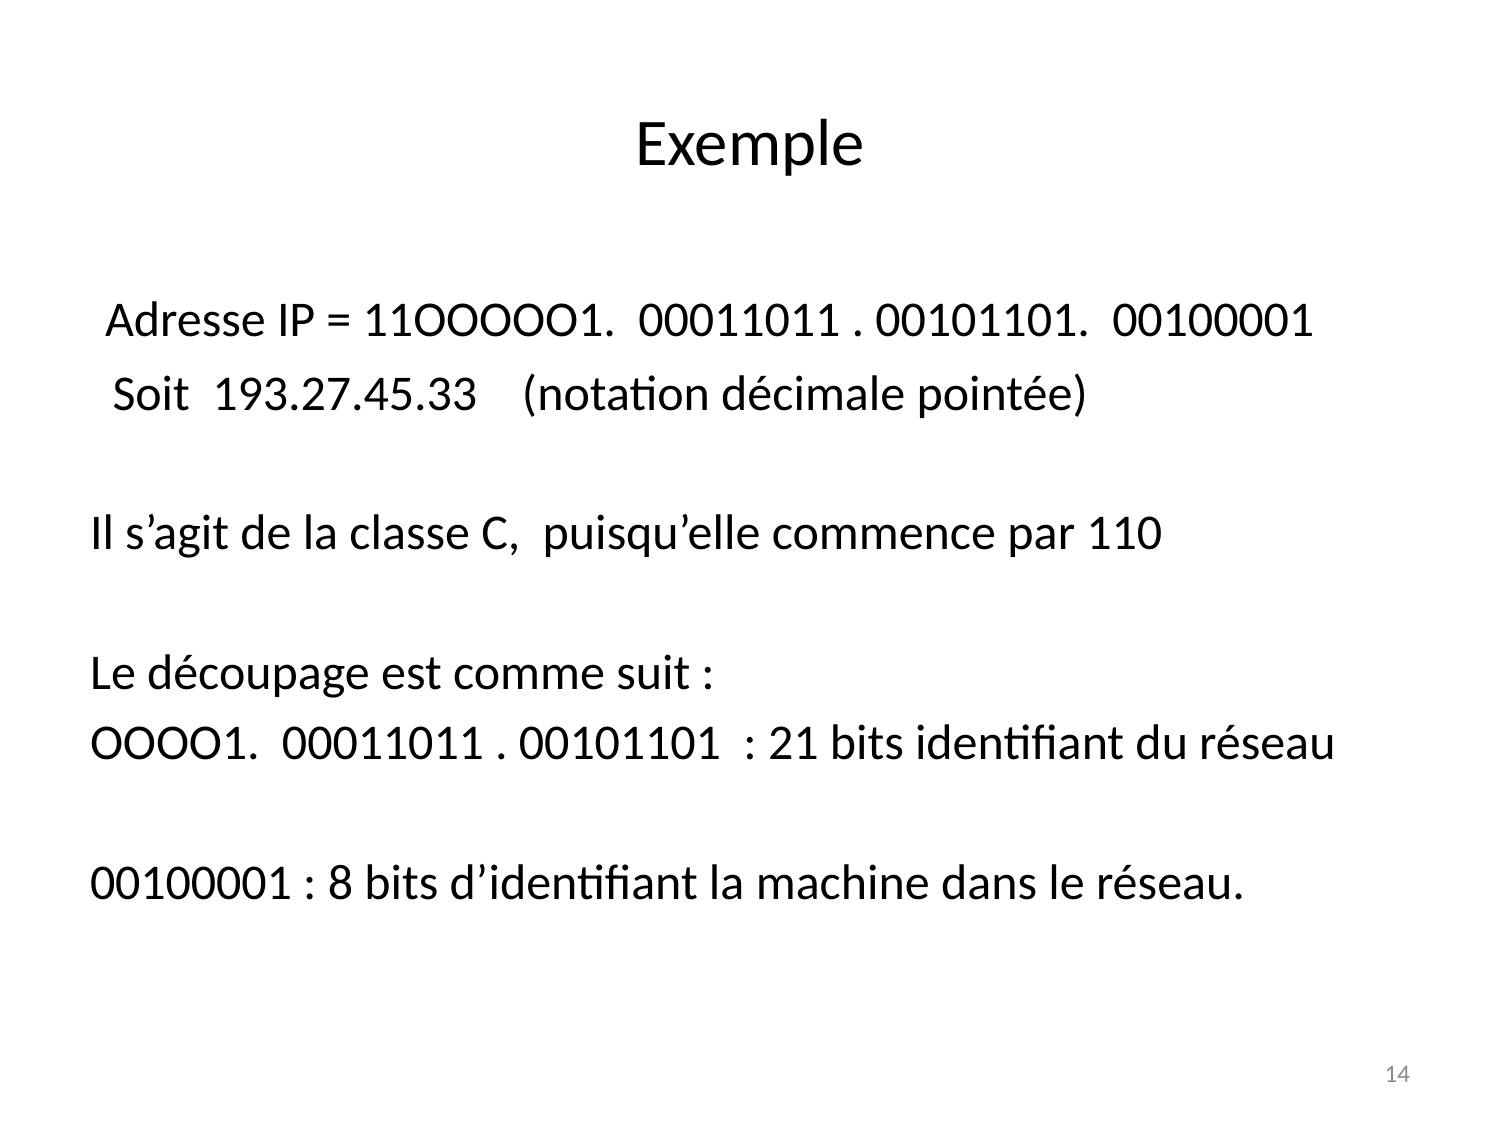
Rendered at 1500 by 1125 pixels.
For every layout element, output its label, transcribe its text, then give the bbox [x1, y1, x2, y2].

list Adresse IP = 11OOOOO1. 00011011 . 00101101. 00100001 Soit 193.27.45.33 (notation décimale pointée) Il s’agit de la classe C, puisqu’elle commence par 110 Le découpage est comme suit : OOOO1. 00011011 . 00101101 : 21 bits identifiant du réseau 00100001 : 8 bits d’identifiant la machine dans le réseau. [75, 262, 1425, 1005]
title Exemple [75, 45, 1425, 233]
slide_number 14 [1074, 1042, 1425, 1103]
